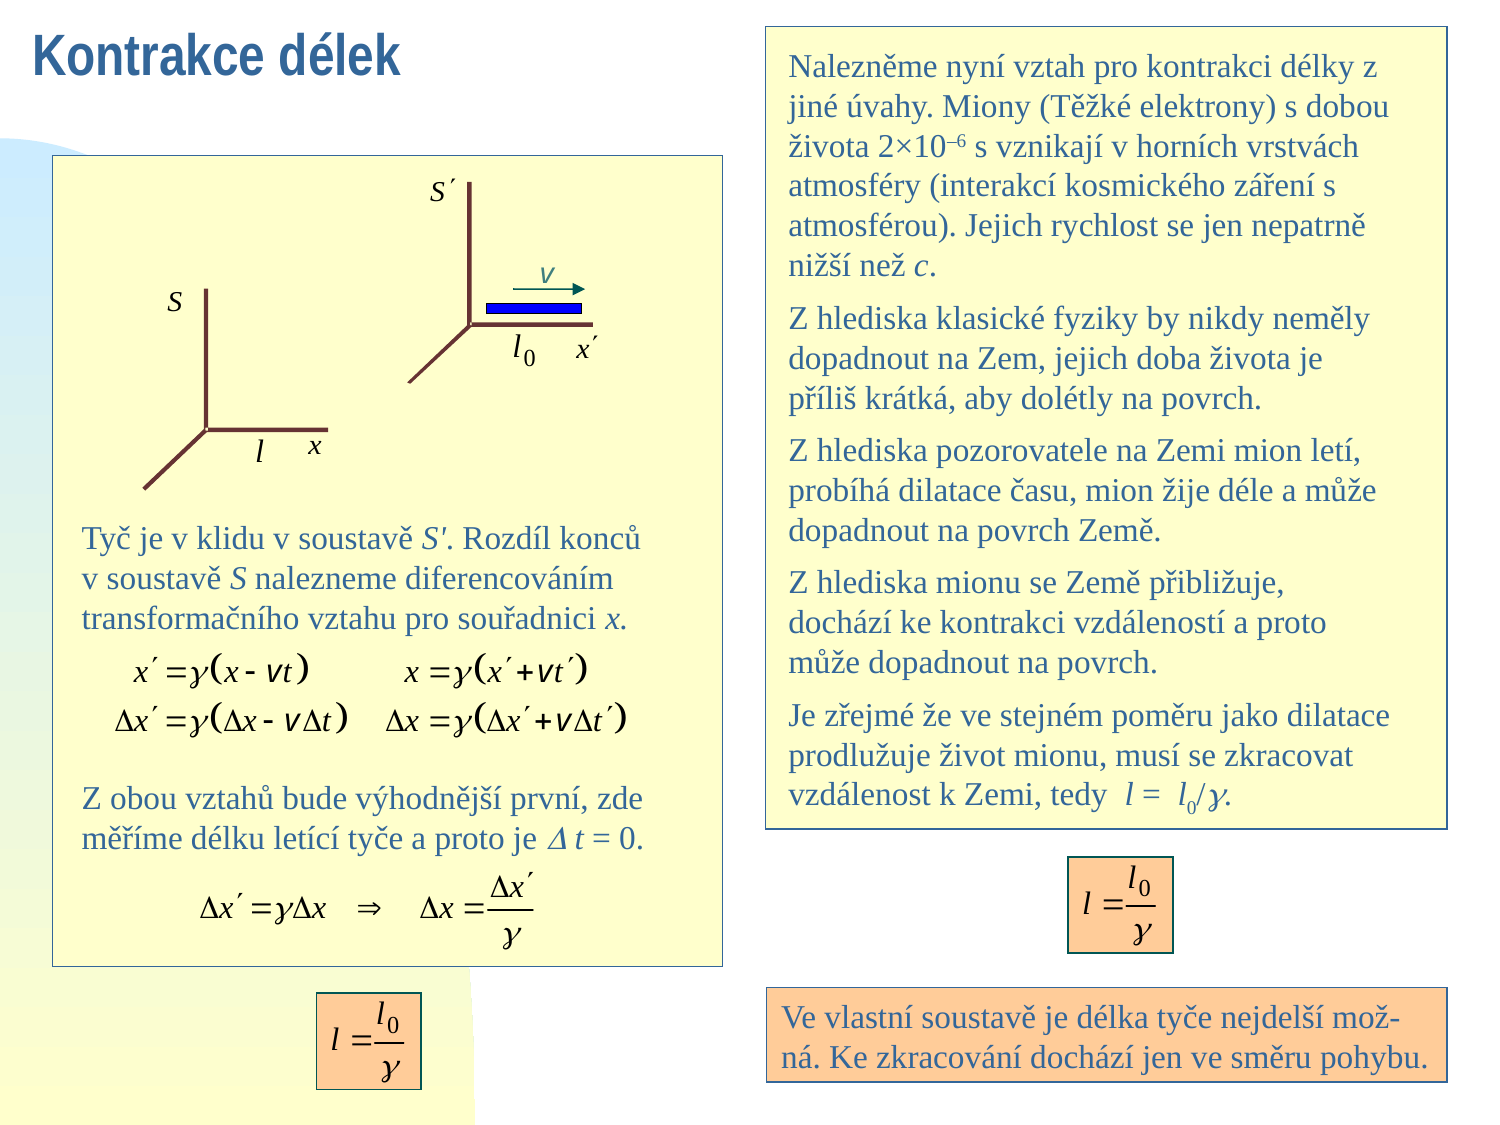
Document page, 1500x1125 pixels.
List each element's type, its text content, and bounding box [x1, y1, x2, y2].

text_box Nalezněme nyní vztah pro kontrakci délky z jiné úvahy. Miony (Těžké elektrony) s dobou života 2×10–6 s vznikají v horních vrstvách atmosféry (interakcí kosmického záření s atmosférou). Jejich rychlost se jen nepatrně nižší než c. Z hlediska klasické fyziky by nikdy neměly dopadnout na Zem, jejich doba života je příliš krátká, aby dolétly na povrch. Z hlediska pozorovatele na Zemi mion letí, probíhá dilatace času, mion žije déle a může dopadnout na povrch Země. Z hlediska mionu se Země přibližuje, dochází ke kontrakci vzdáleností a proto může dopadnout na povrch. Je zřejmé že ve stejném poměru jako dilatace prodlužuje život mionu, musí se zkracovat vzdálenost k Zemi, tedy l = l0/g. [773, 36, 1411, 826]
text_box [765, 26, 1447, 830]
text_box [109, 647, 629, 751]
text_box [251, 432, 271, 471]
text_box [162, 285, 190, 319]
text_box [302, 435, 328, 462]
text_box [140, 180, 596, 493]
text_box Ve vlastní soustavě je délka tyče nejdelší mož-ná. Ke zkracování dochází jen ve směru pohybu. [766, 987, 1447, 1083]
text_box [537, 264, 560, 292]
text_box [1068, 857, 1172, 953]
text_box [194, 866, 541, 957]
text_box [425, 174, 460, 209]
text_box Tyč je v klidu v soustavě S'. Rozdíl konců v soustavě S nalezneme diferencováním transformačního vztahu pro souřadnici x. [66, 509, 705, 644]
text_box Kontrakce délek [17, 28, 524, 94]
text_box Z obou vztahů bude výhodnější první, zde měříme délku letící tyče a proto je D t = 0. [66, 769, 696, 864]
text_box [508, 325, 541, 380]
text_box [52, 155, 723, 967]
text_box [570, 331, 603, 366]
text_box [317, 993, 421, 1089]
